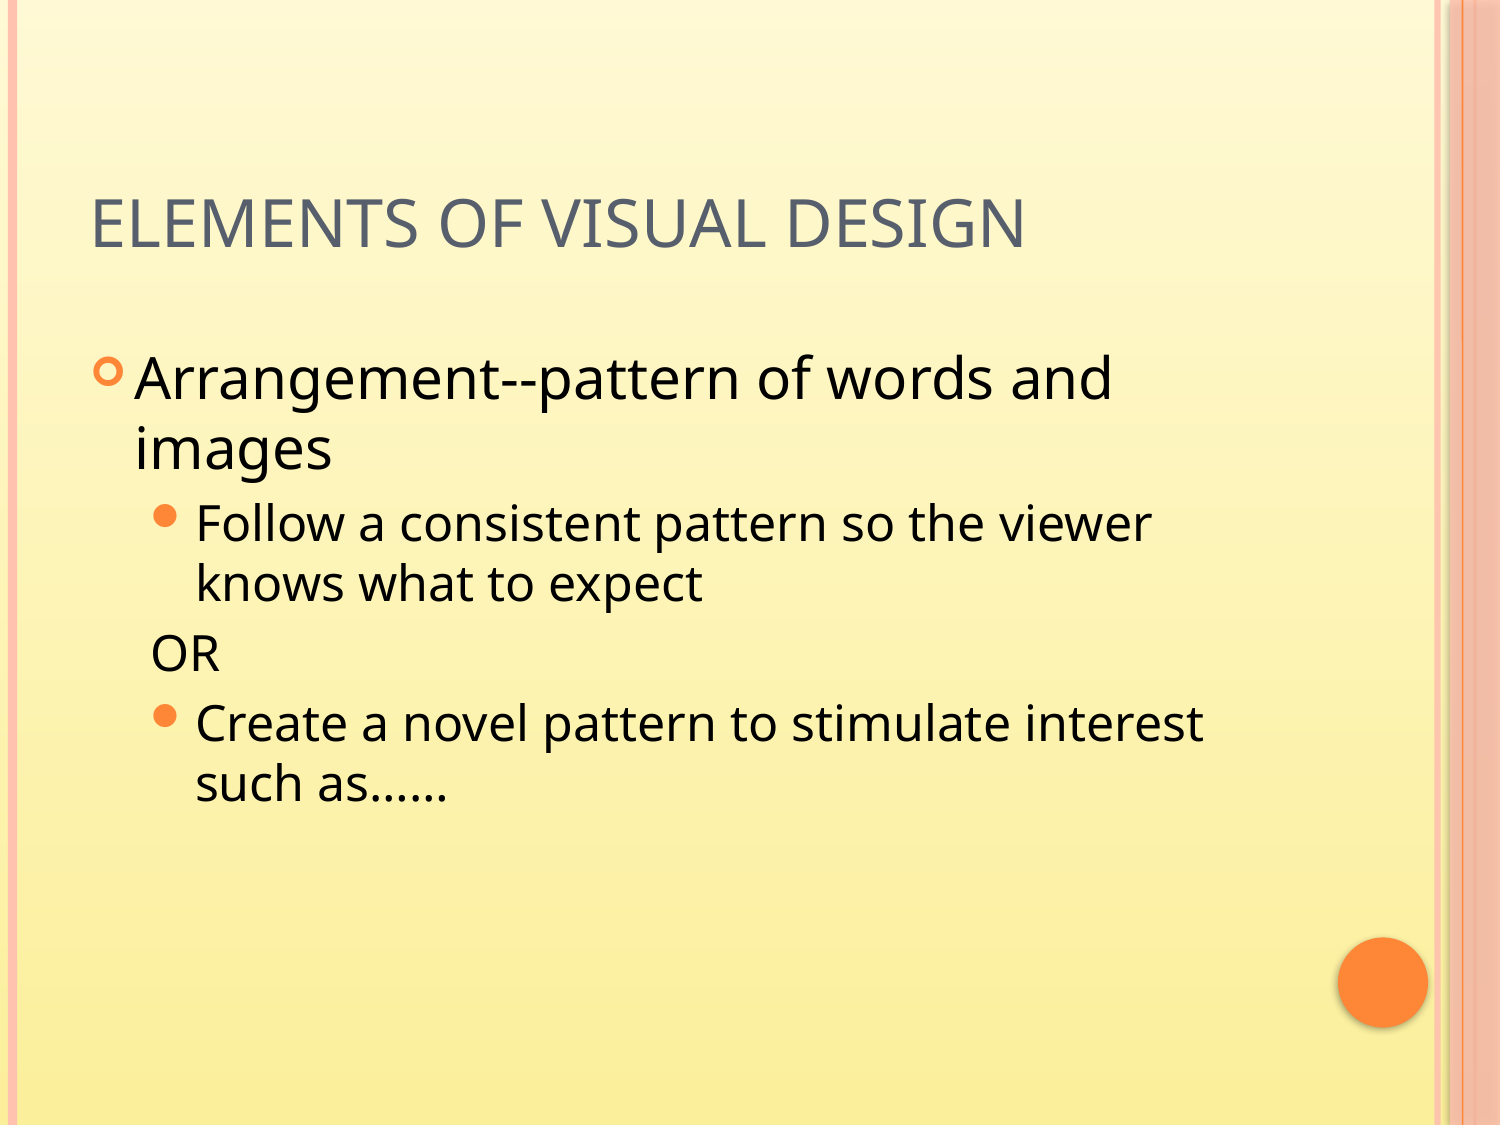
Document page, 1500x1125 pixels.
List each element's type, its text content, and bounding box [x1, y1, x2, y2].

title Elements of Visual Design [75, 45, 1300, 269]
list Arrangement--pattern of words and images Follow a consistent pattern so the viewer knows what to expect OR Create a novel pattern to stimulate interest such as…… [74, 333, 1301, 968]
